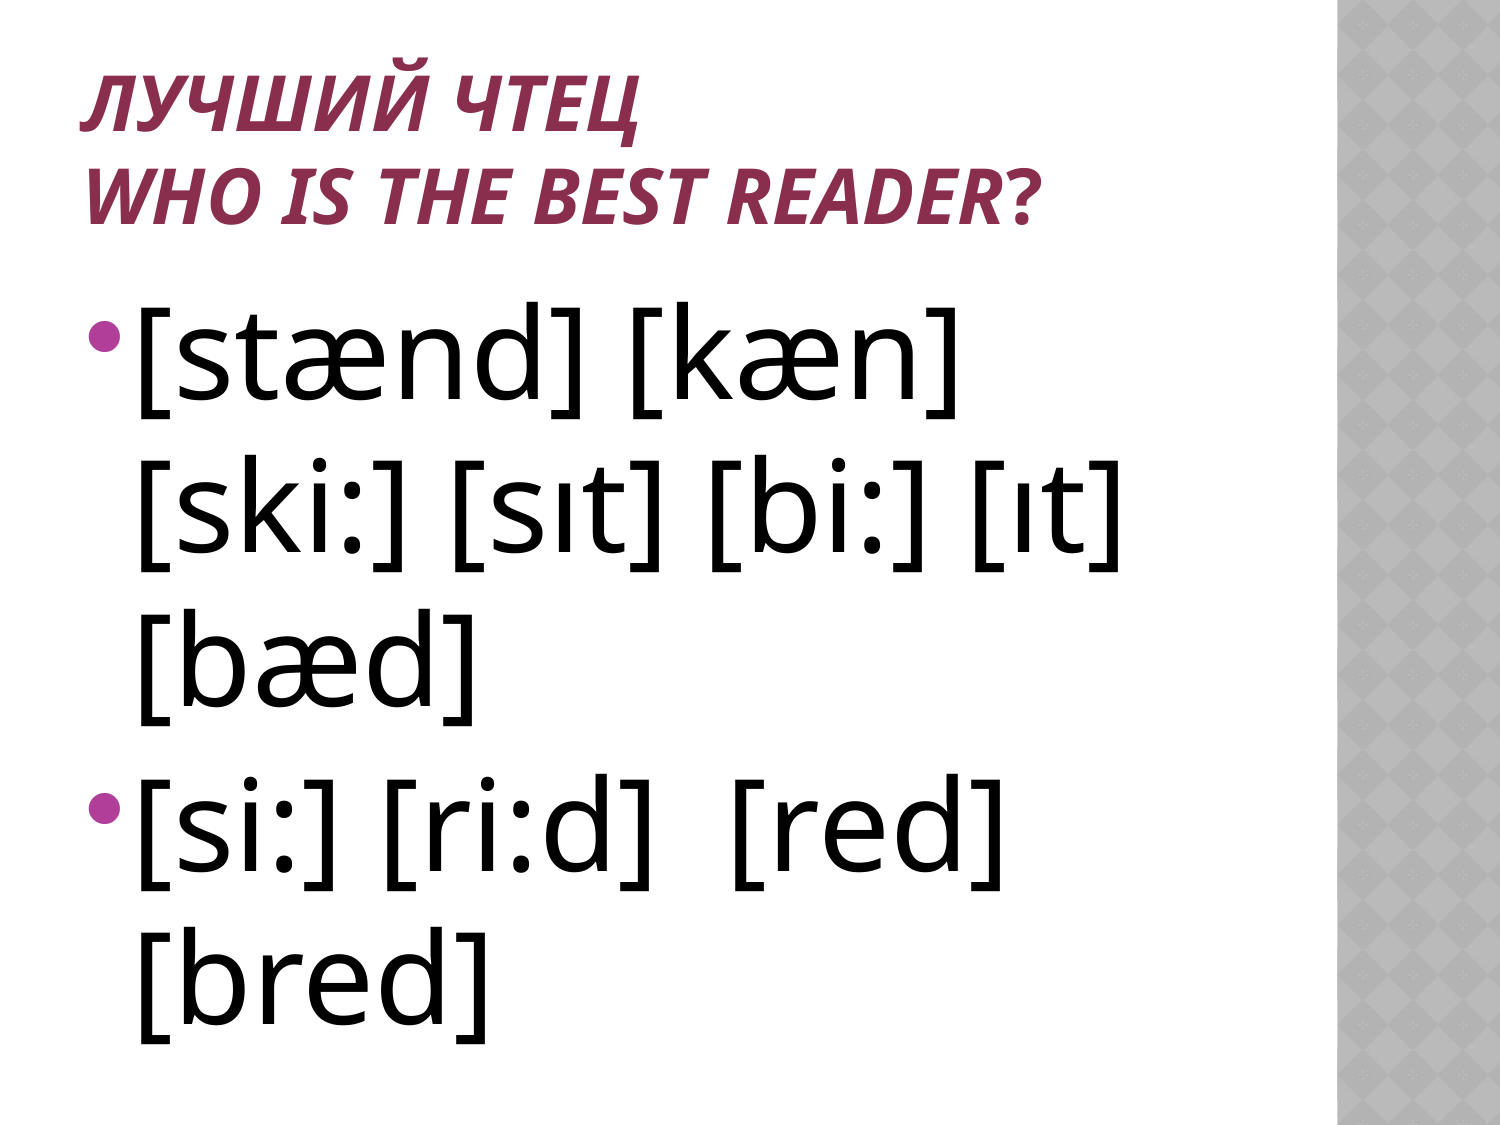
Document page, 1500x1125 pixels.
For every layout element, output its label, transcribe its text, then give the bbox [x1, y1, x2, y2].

list [stænd] [kæn] [ski:] [sıt] [bi:] [ıt] [bæd] [si:] [ri:d] [red] [bred] [75, 264, 1263, 1059]
title Лучший чтец Who is the best reader? [75, 52, 1263, 240]
